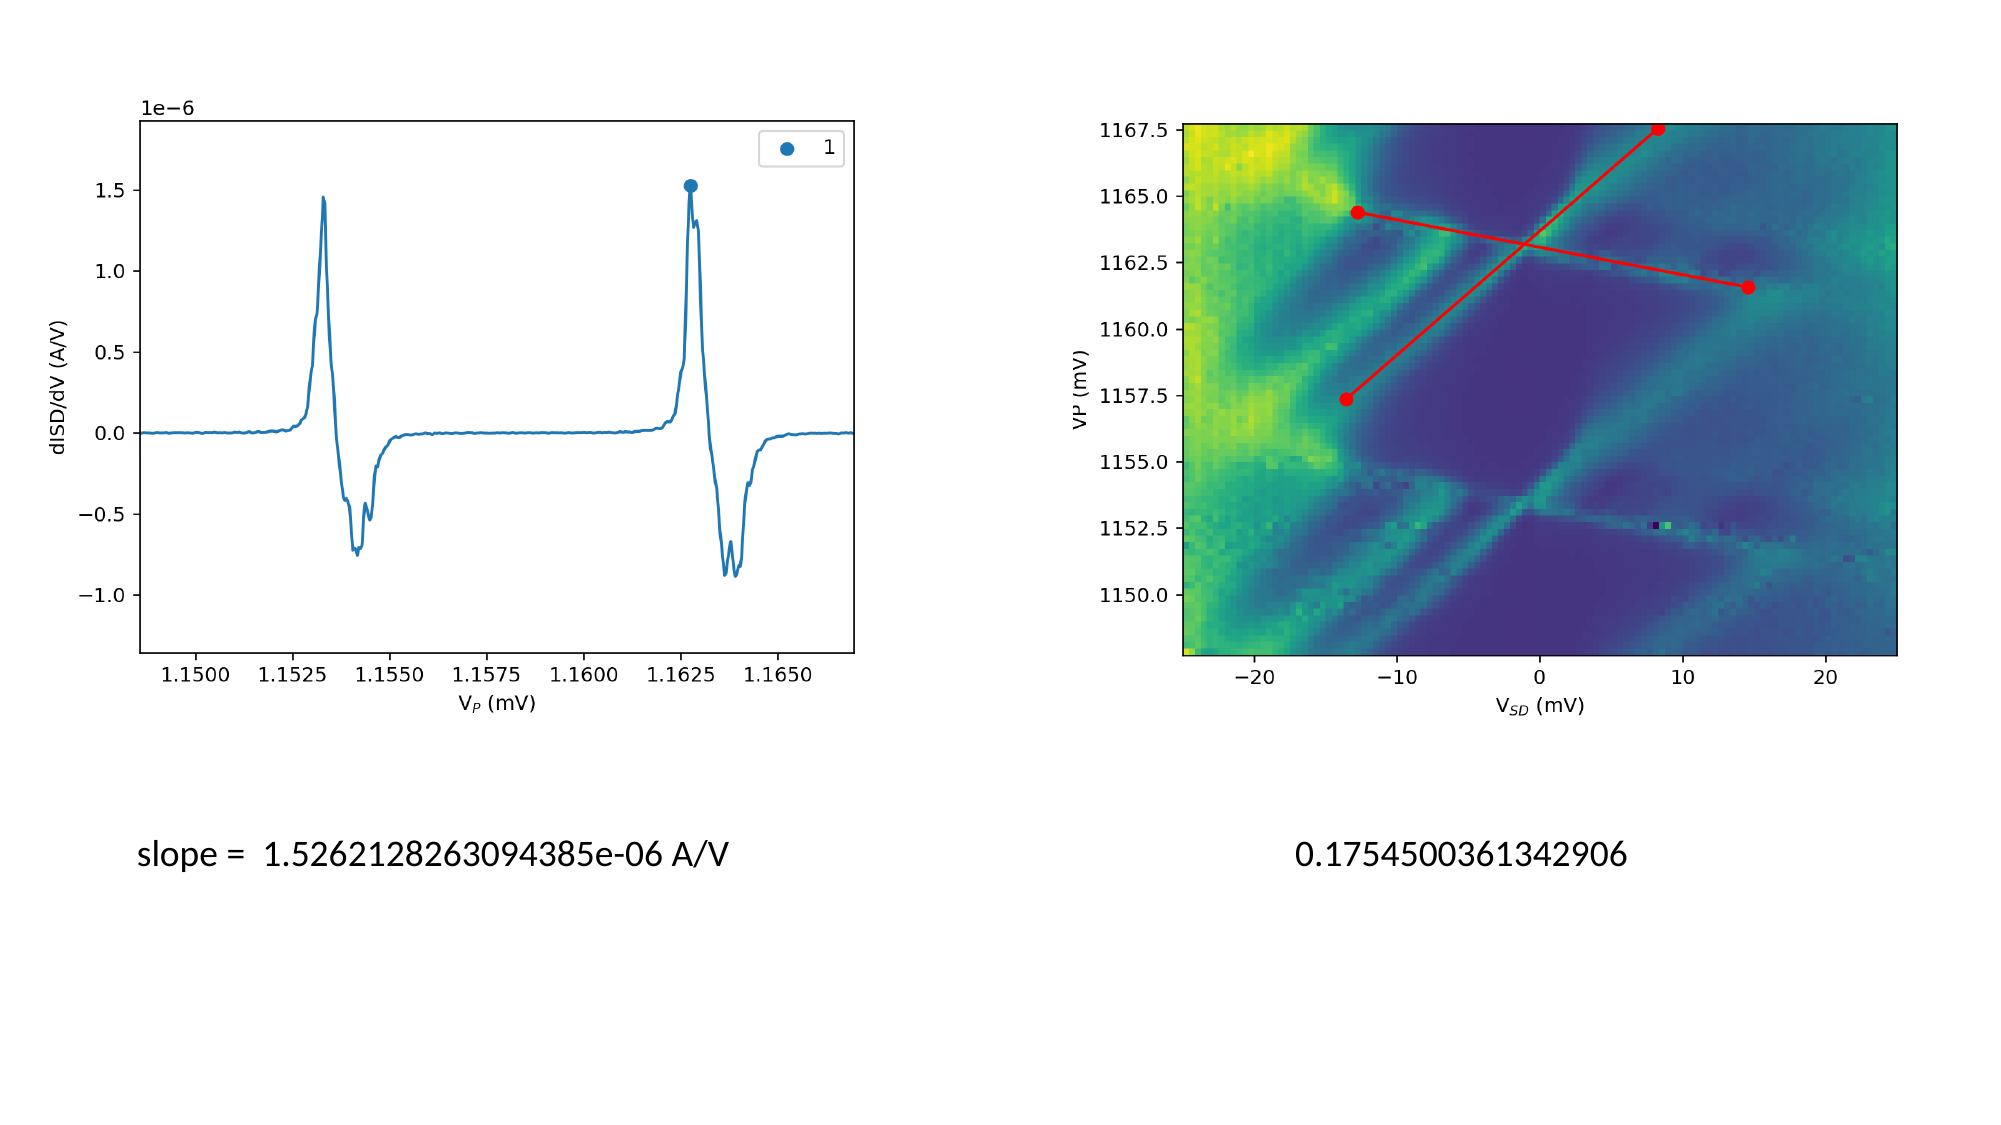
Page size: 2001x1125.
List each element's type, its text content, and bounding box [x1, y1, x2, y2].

picture [1073, 115, 1926, 722]
text_box 0.1754500361342906 [1280, 821, 1854, 882]
picture [37, 84, 891, 722]
text_box slope = 1.5262128263094385e-06 A/V [122, 821, 868, 882]
